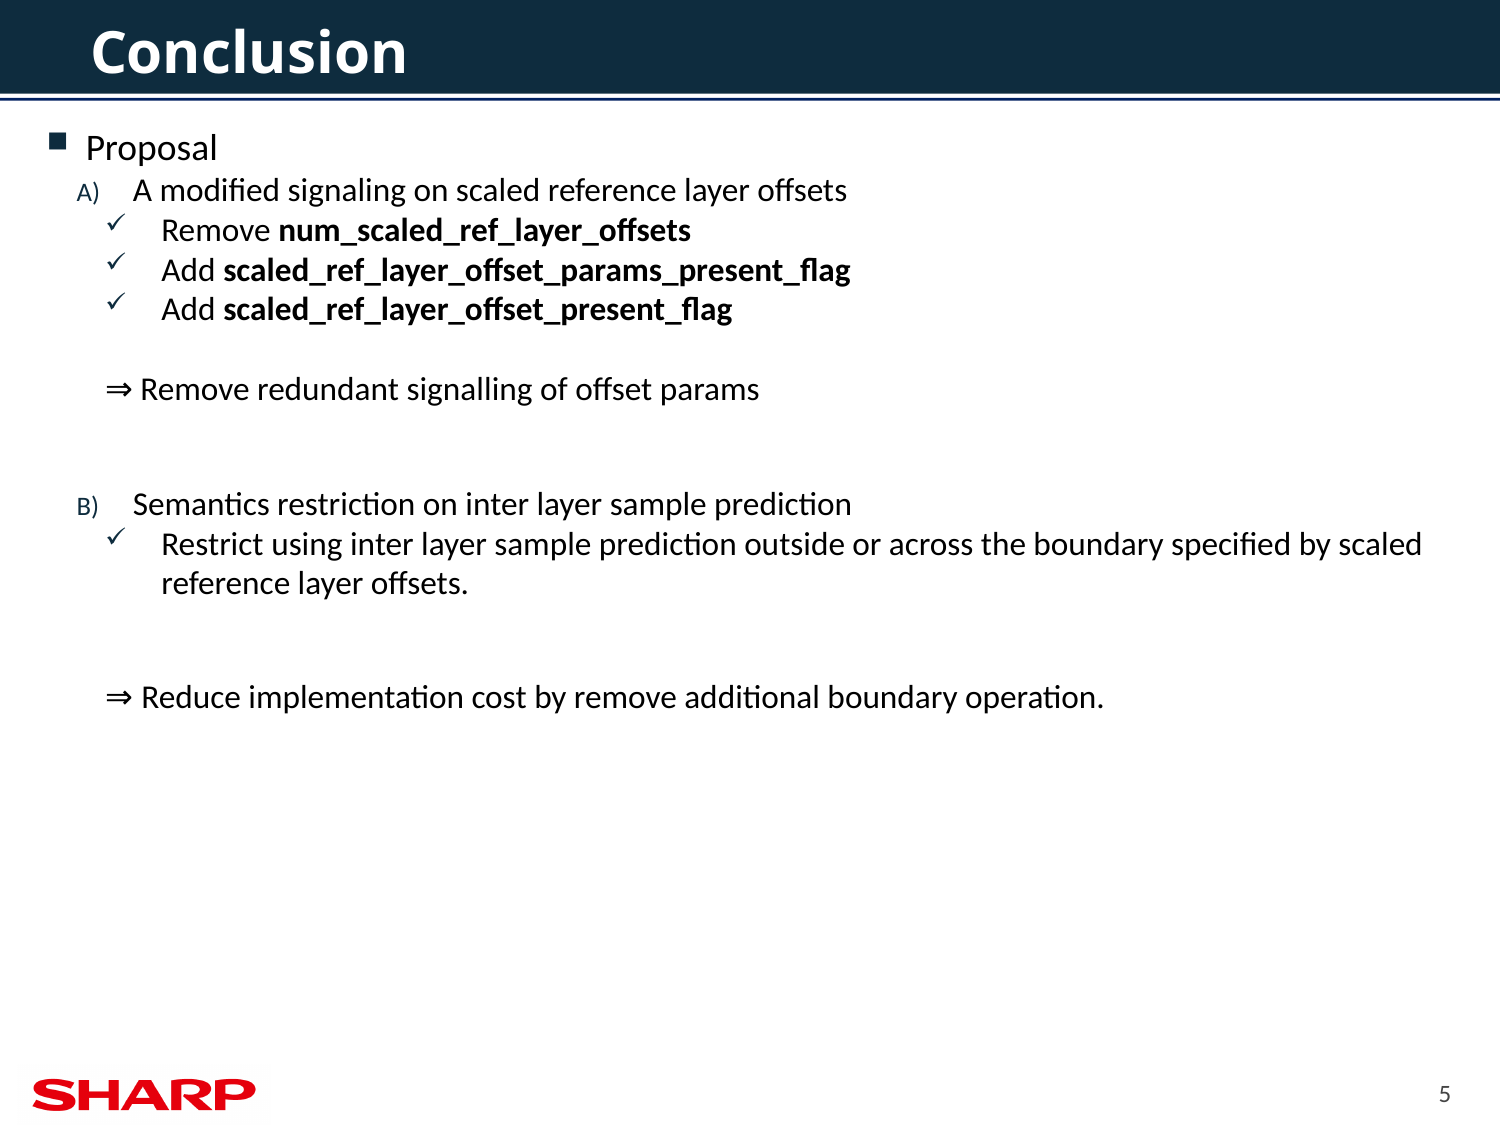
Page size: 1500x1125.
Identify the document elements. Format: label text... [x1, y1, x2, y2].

picture [17, 1080, 271, 1125]
list Proposal A modified signaling on scaled reference layer offsets Remove num_scaled_ref_layer_offsets Add scaled_ref_layer_offset_params_present_flag Add scaled_ref_layer_offset_present_flag ⇒ Remove redundant signalling of offset params Semantics restriction on inter layer sample prediction Restrict using inter layer sample prediction outside or across the boundary specified by scaled reference layer offsets. ⇒ Reduce implementation cost by remove additional boundary operation. [17, 107, 1500, 1080]
slide_number 5 [1345, 1062, 1467, 1108]
title Conclusion [74, 15, 1426, 85]
